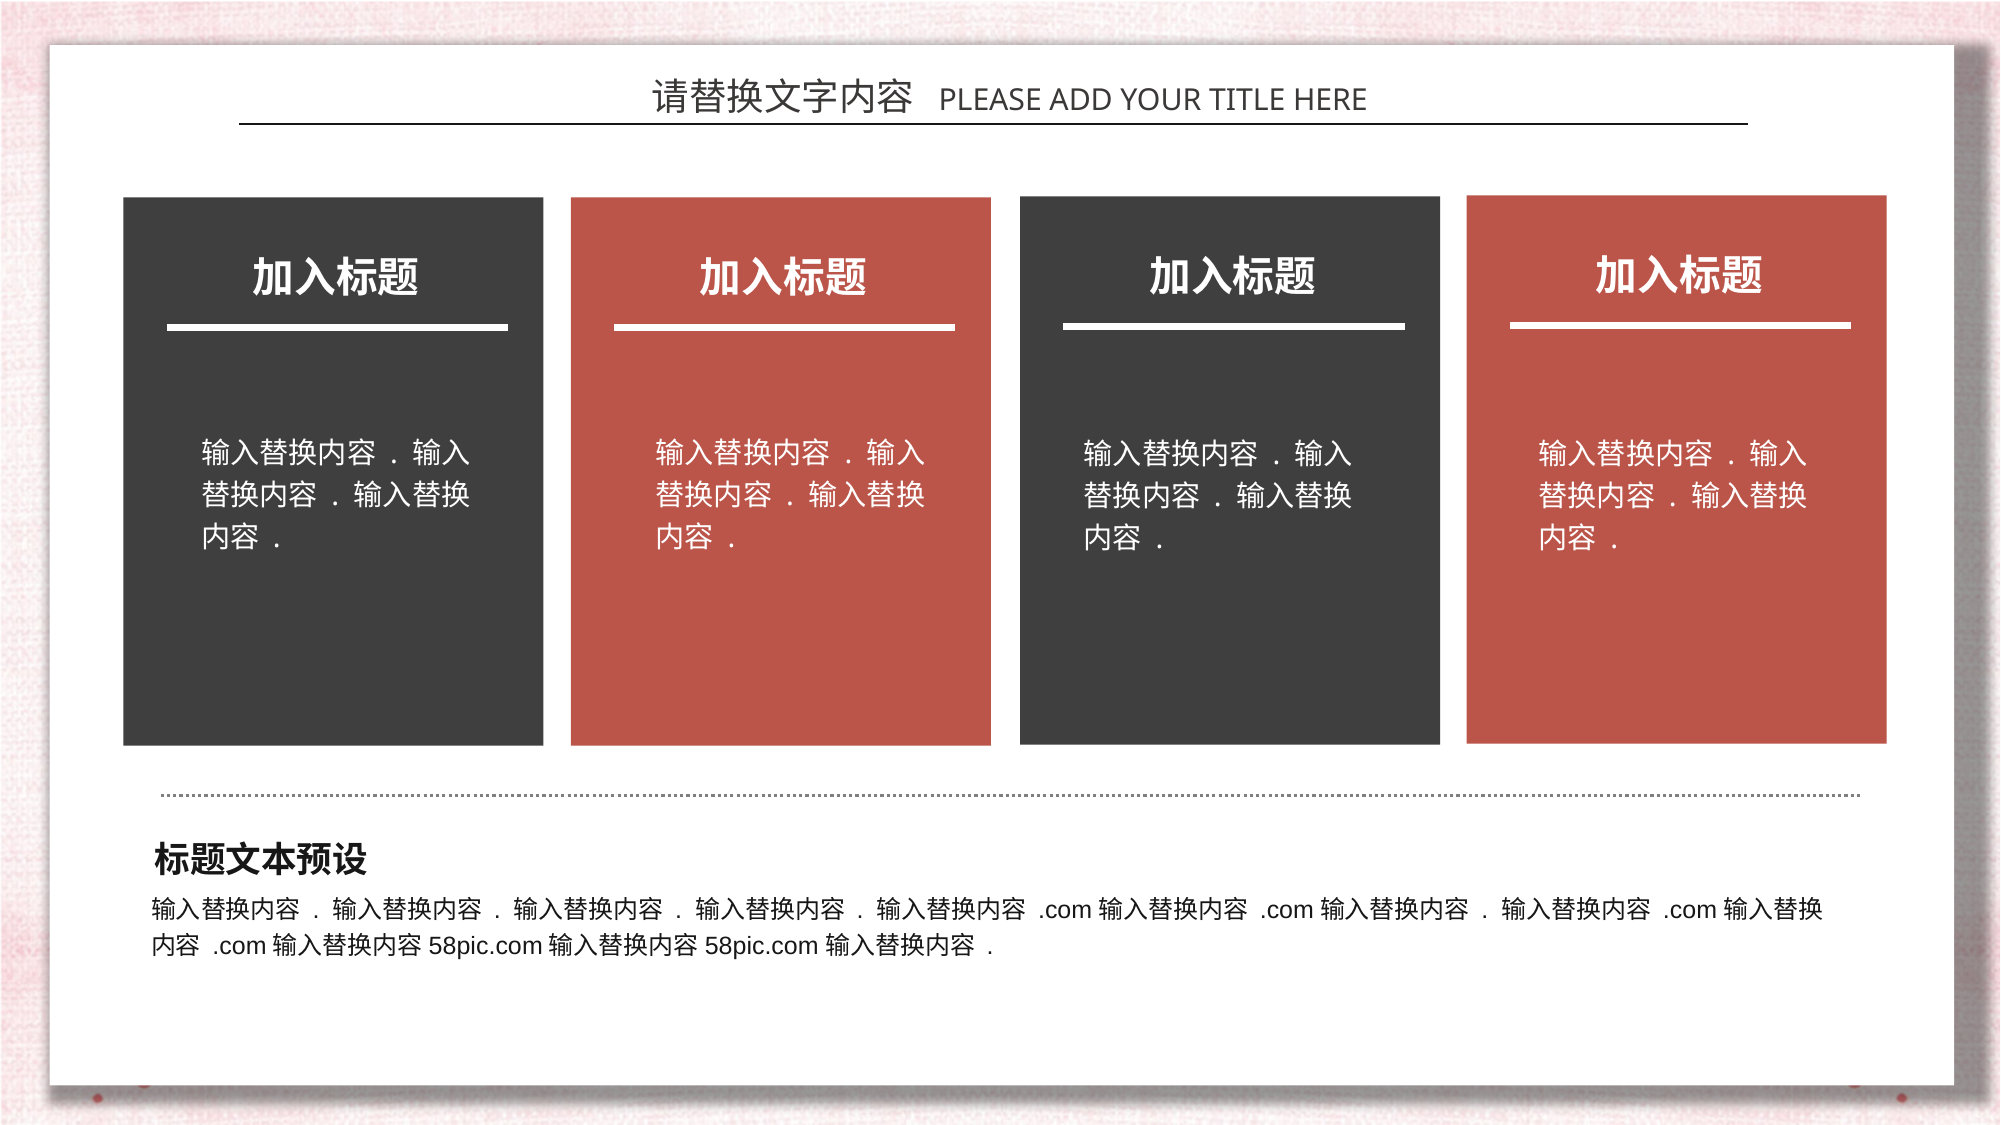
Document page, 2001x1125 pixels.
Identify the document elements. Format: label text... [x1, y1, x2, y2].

text_box 输入替换内容 . 输入替换内容 . 输入替换内容 . 输入替换内容 . 输入替换内容 .com输入替换内容 .com输入替换内容 . 输入替换内容 .com输入替换内容 .com输入替换内容58pic.com输入替换内容58pic.com输入替换内容 . [136, 880, 1848, 972]
text_box 标题文本预设 [139, 830, 501, 888]
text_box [123, 195, 1897, 746]
picture [3, 2, 2000, 1125]
